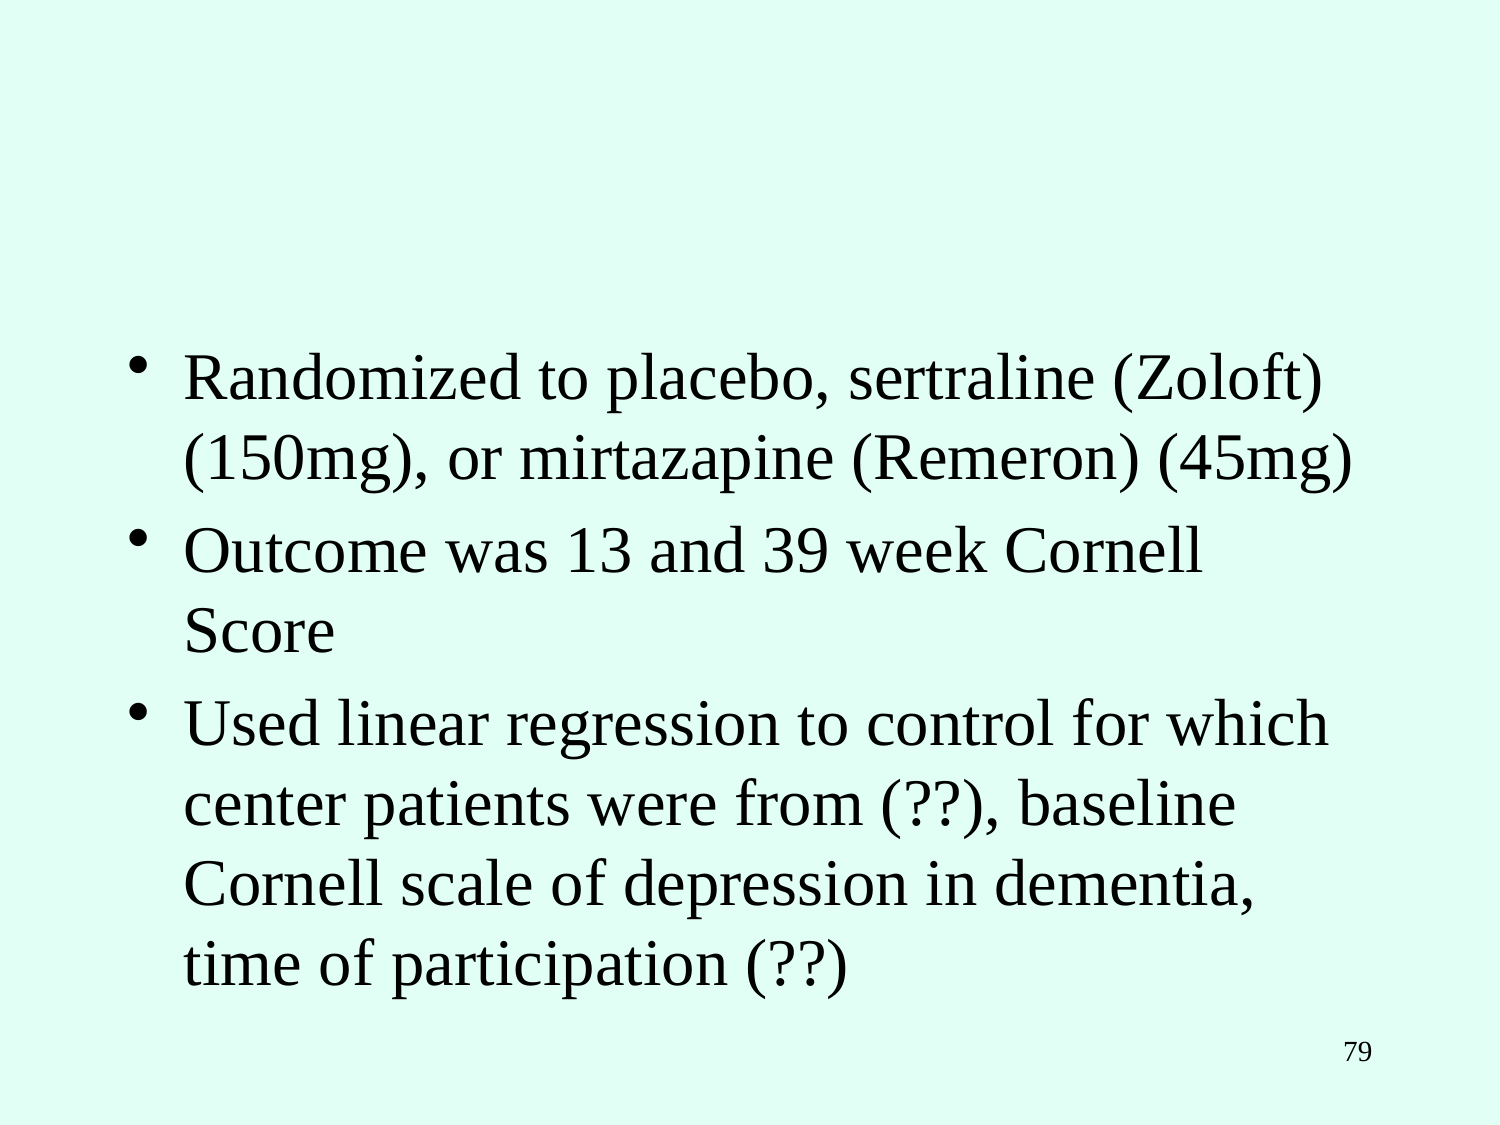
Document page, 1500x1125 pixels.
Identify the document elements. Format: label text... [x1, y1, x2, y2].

list Randomized to placebo, sertraline (Zoloft) (150mg), or mirtazapine (Remeron) (45mg) Outcome was 13 and 39 week Cornell Score Used linear regression to control for which center patients were from (??), baseline Cornell scale of depression in dementia, time of participation (??) [112, 324, 1388, 1000]
text_box 79 [1074, 1024, 1388, 1100]
